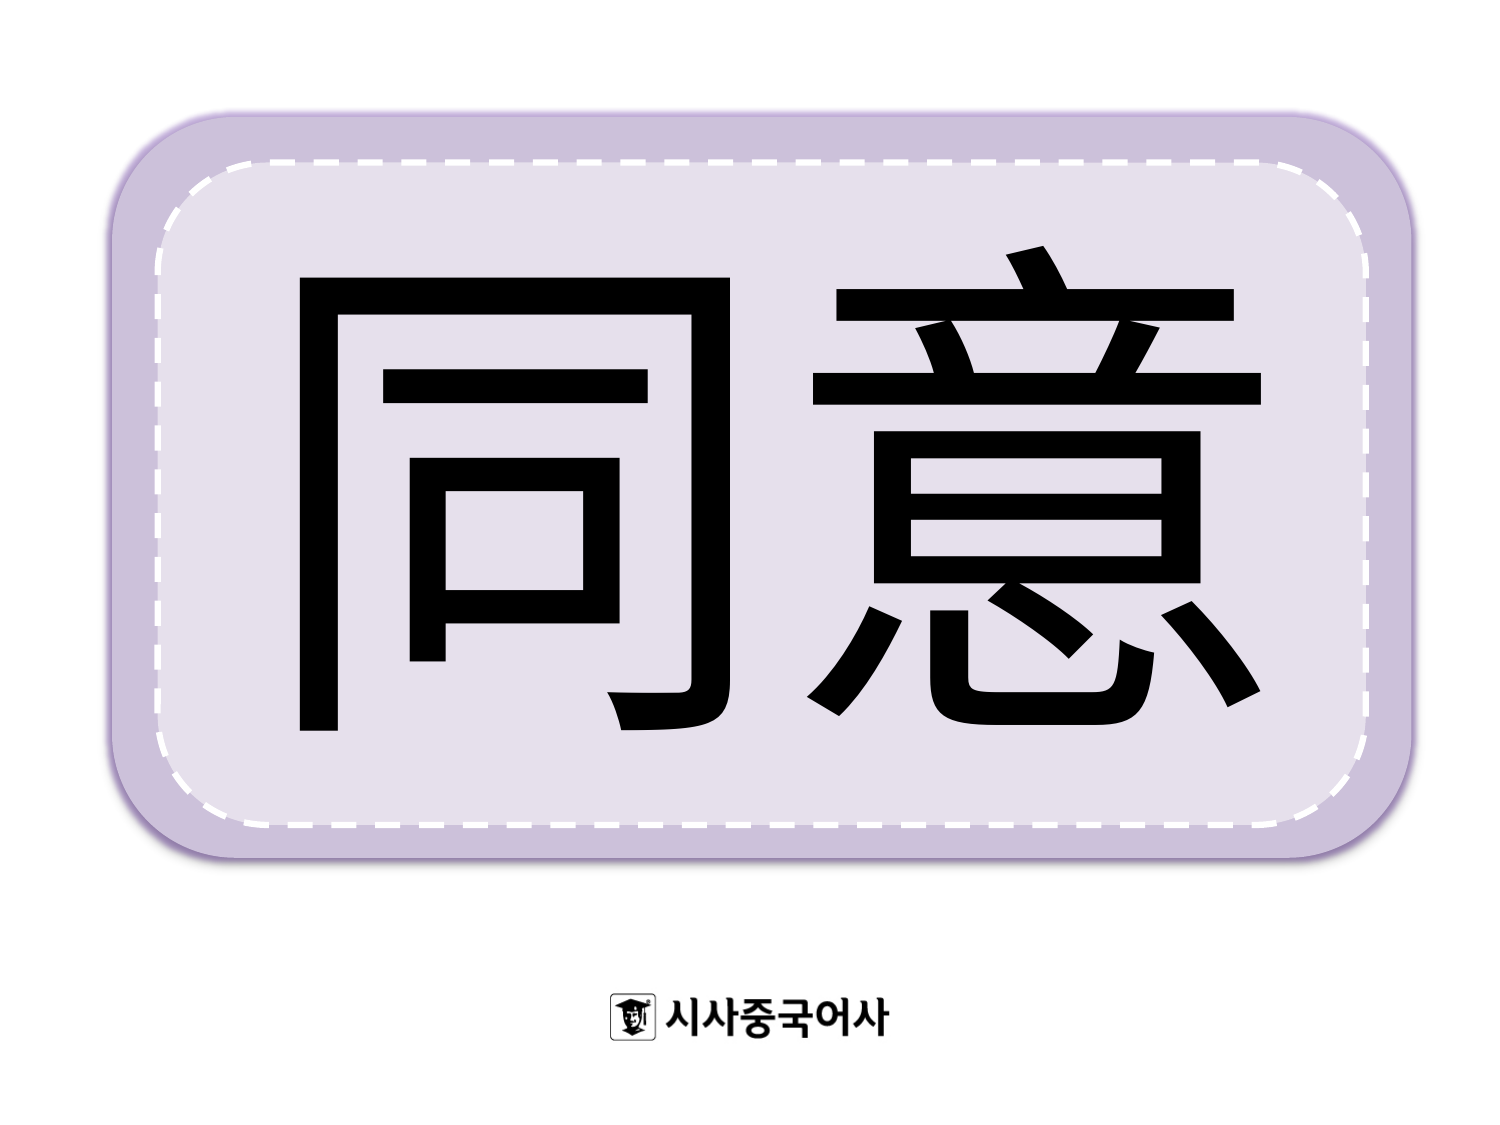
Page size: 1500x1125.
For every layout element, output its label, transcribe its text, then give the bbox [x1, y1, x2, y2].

text_box 同意 [171, 149, 1380, 812]
picture [602, 987, 898, 1047]
text_box [162, 160, 1371, 824]
